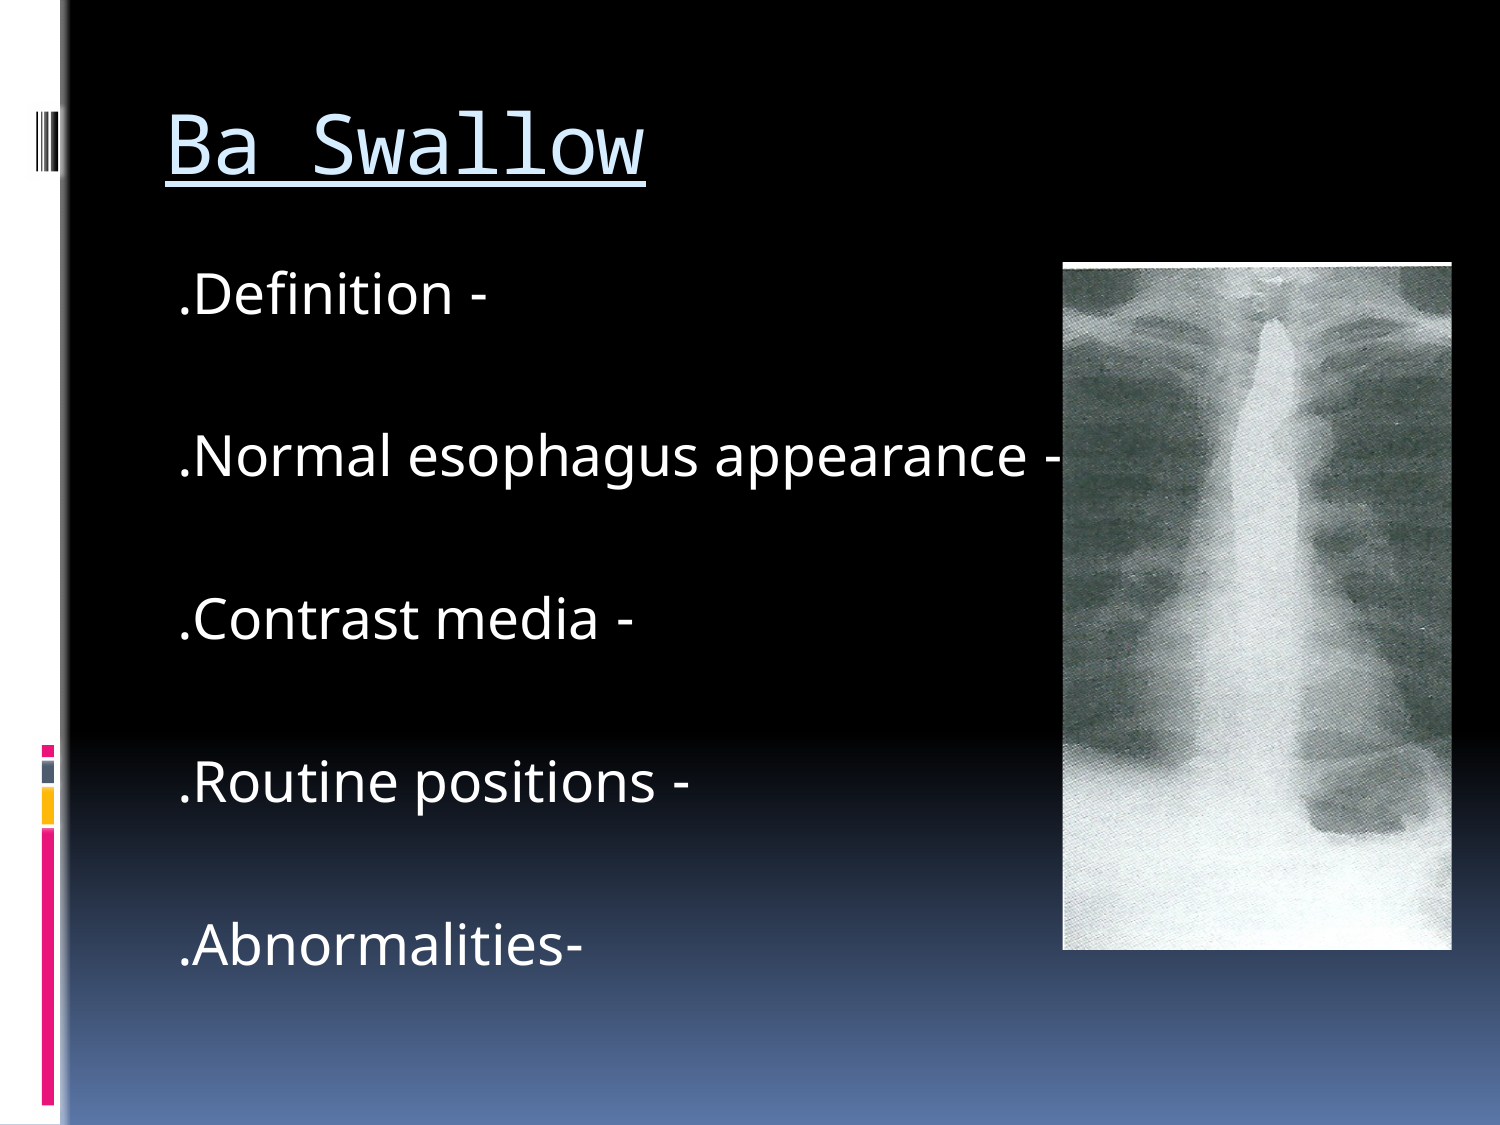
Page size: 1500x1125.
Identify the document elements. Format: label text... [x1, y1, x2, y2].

list - Definition. - Normal esophagus appearance. - Contrast media. - Routine positions. -Abnormalities. [162, 249, 1150, 988]
picture [1062, 261, 1453, 950]
title Ba Swallow [150, 83, 1425, 234]
